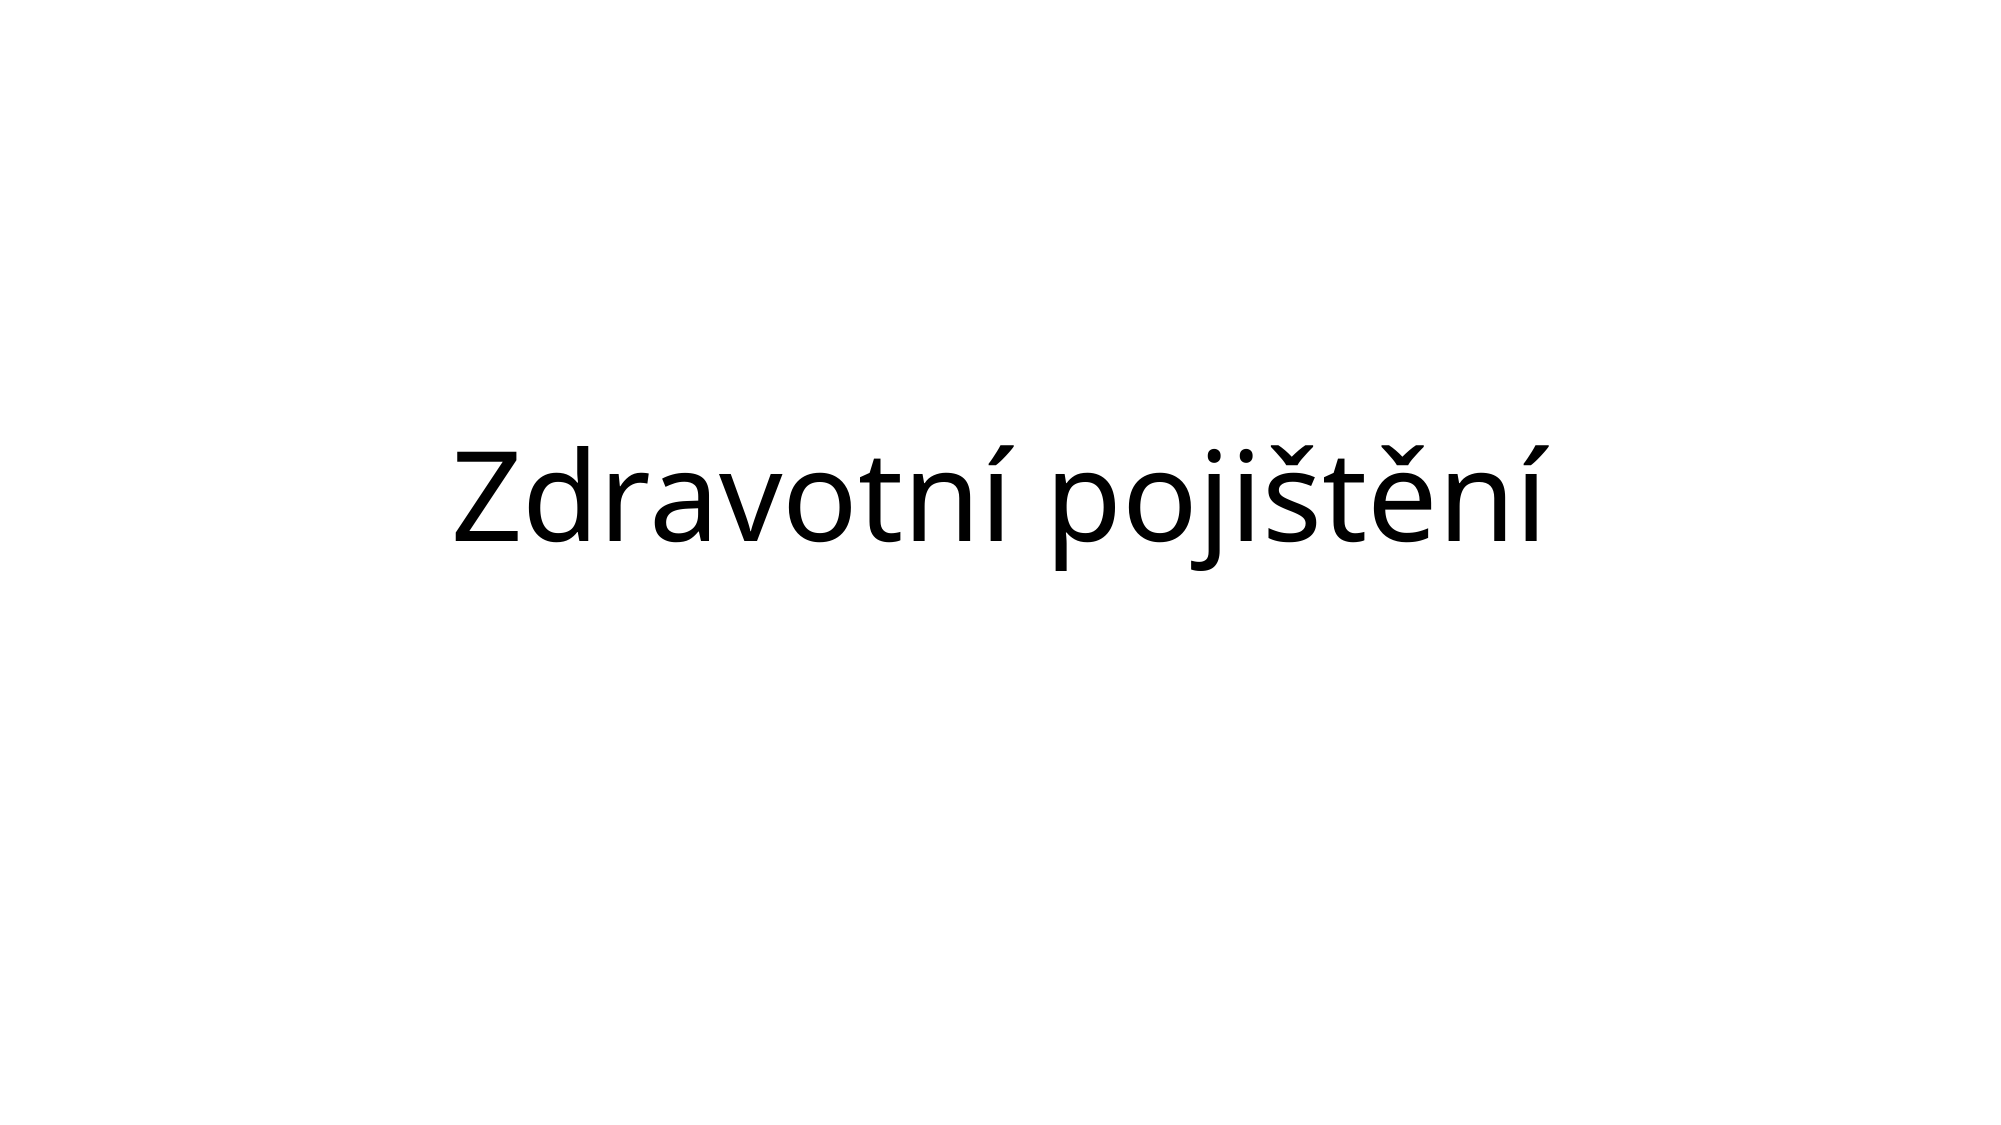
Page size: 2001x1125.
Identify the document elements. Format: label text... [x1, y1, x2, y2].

title Zdravotní pojištění [249, 184, 1750, 576]
